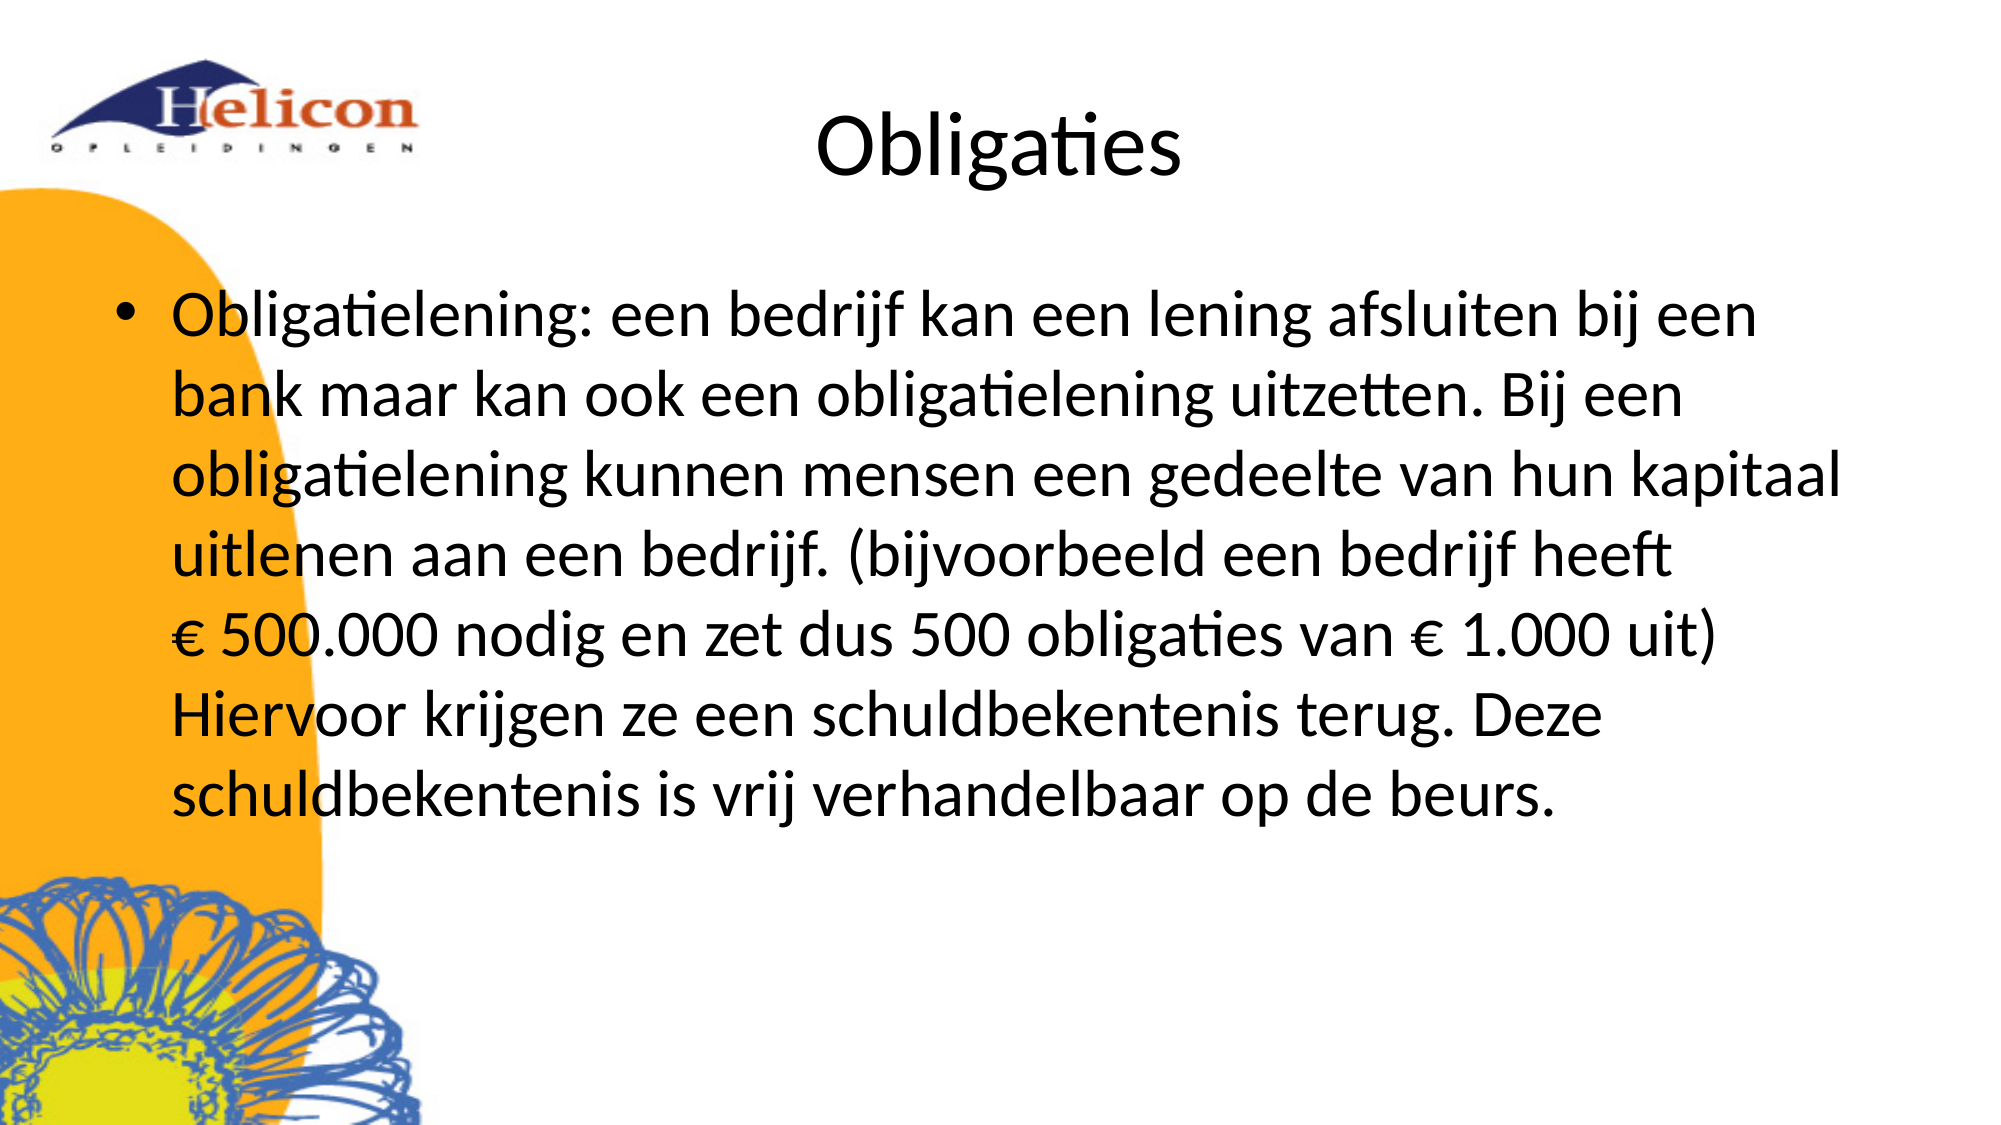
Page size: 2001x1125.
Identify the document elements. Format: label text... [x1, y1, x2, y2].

picture [0, 0, 2001, 1125]
title Obligaties [99, 45, 1900, 233]
list Obligatielening: een bedrijf kan een lening afsluiten bij een bank maar kan ook een obligatielening uitzetten. Bij een obligatielening kunnen mensen een gedeelte van hun kapitaal uitlenen aan een bedrijf. (bijvoorbeeld een bedrijf heeft € 500.000 nodig en zet dus 500 obligaties van € 1.000 uit) Hiervoor krijgen ze een schuldbekentenis terug. Deze schuldbekentenis is vrij verhandelbaar op de beurs. [99, 262, 1900, 1005]
